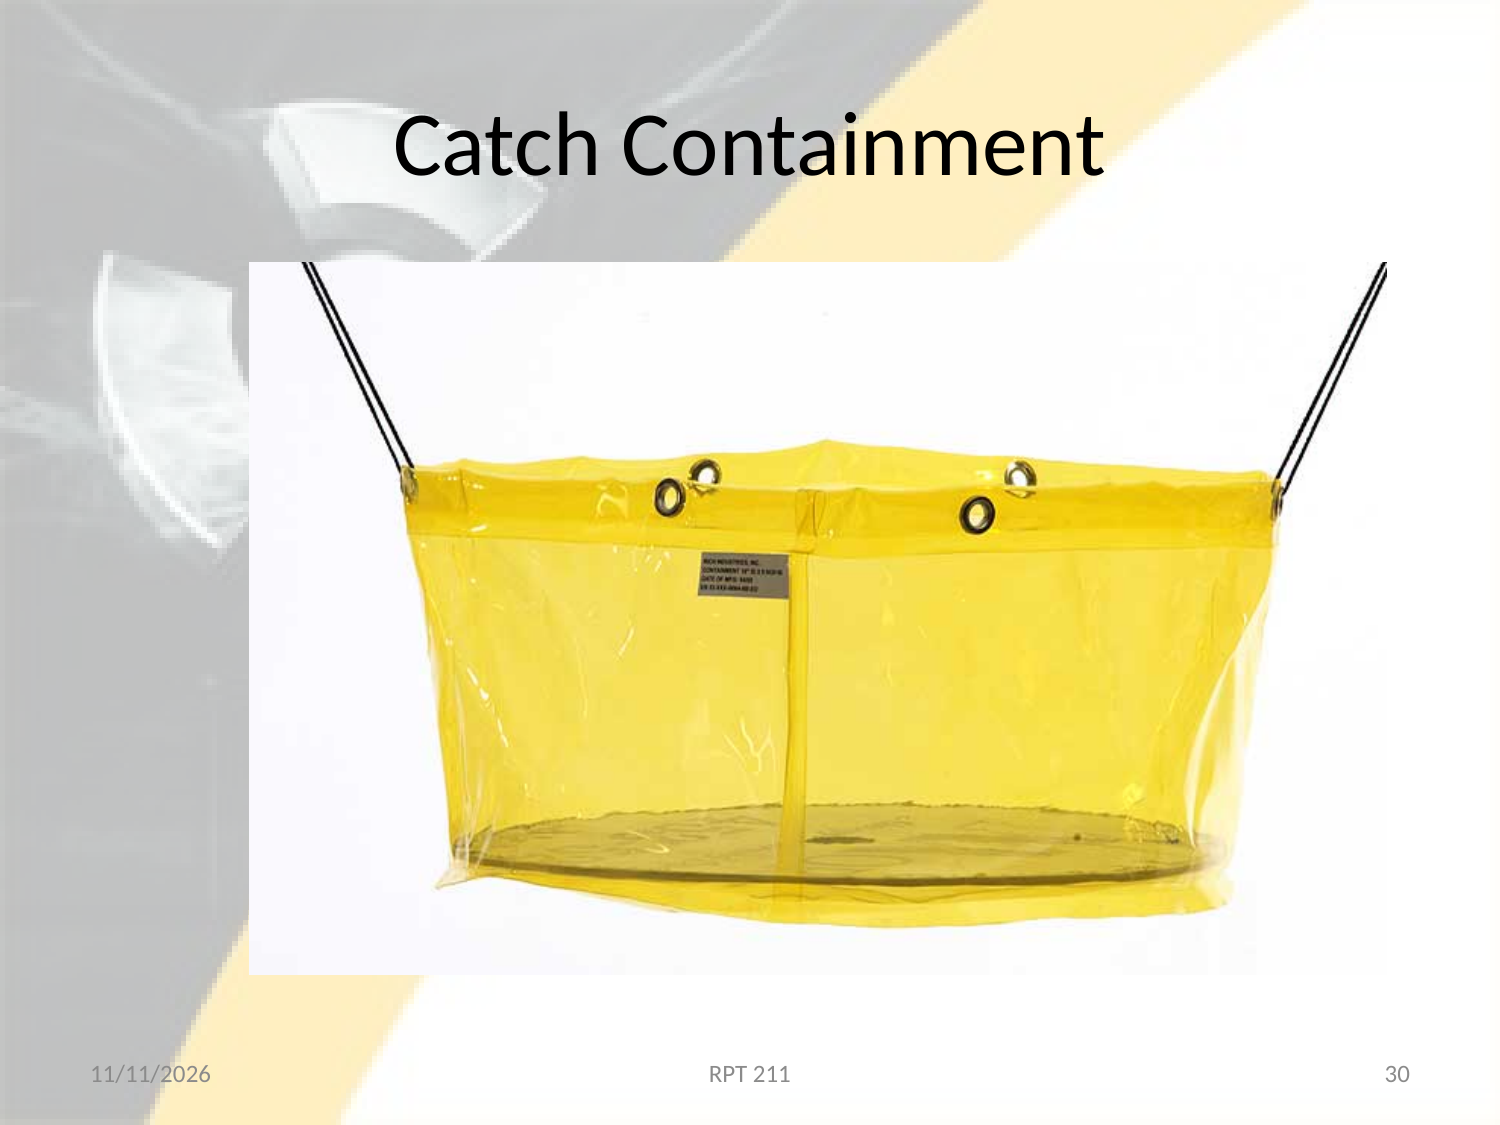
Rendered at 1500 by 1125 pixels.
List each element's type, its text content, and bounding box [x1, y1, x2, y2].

title Catch Containment [75, 45, 1425, 233]
slide_number 30 [1074, 1042, 1425, 1103]
footer RPT 211 [512, 1042, 988, 1103]
picture [249, 262, 1388, 976]
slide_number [75, 1042, 425, 1103]
